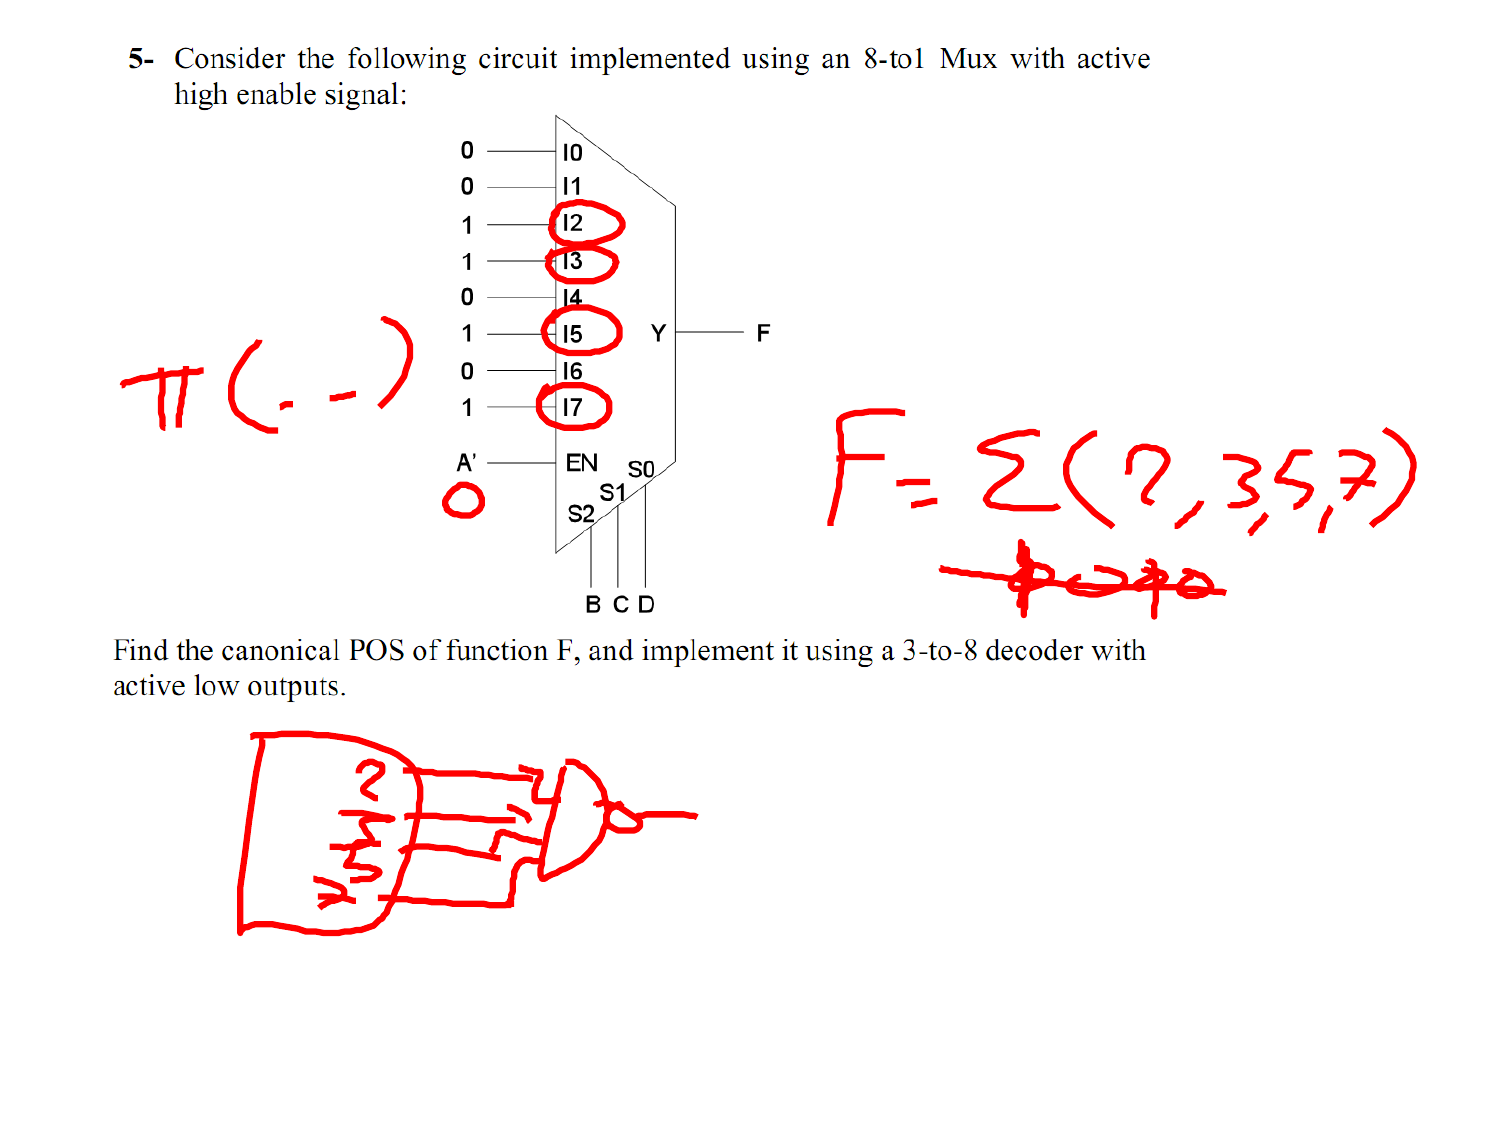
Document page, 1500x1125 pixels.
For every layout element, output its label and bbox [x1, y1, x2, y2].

text_box [1223, 456, 1259, 507]
text_box [317, 898, 340, 909]
text_box [635, 813, 698, 818]
text_box [1340, 479, 1376, 486]
text_box [506, 806, 531, 823]
text_box [317, 895, 356, 902]
text_box [1191, 591, 1208, 597]
text_box [1343, 482, 1360, 500]
text_box [1249, 513, 1268, 534]
text_box [1276, 451, 1312, 508]
text_box [313, 878, 345, 897]
text_box [518, 766, 555, 803]
text_box [1370, 428, 1415, 527]
text_box [1191, 500, 1202, 515]
text_box [399, 845, 501, 860]
text_box [329, 812, 394, 849]
text_box [539, 760, 609, 880]
text_box [377, 897, 507, 906]
text_box [490, 831, 542, 854]
text_box [404, 815, 516, 821]
picture [62, 37, 1188, 723]
text_box [344, 841, 381, 882]
text_box [1191, 588, 1227, 594]
text_box [239, 733, 422, 934]
text_box [595, 801, 641, 832]
text_box [1338, 451, 1374, 480]
text_box [1191, 571, 1213, 590]
text_box [402, 769, 533, 780]
text_box [1320, 506, 1332, 534]
text_box [507, 859, 541, 909]
text_box [358, 760, 384, 799]
